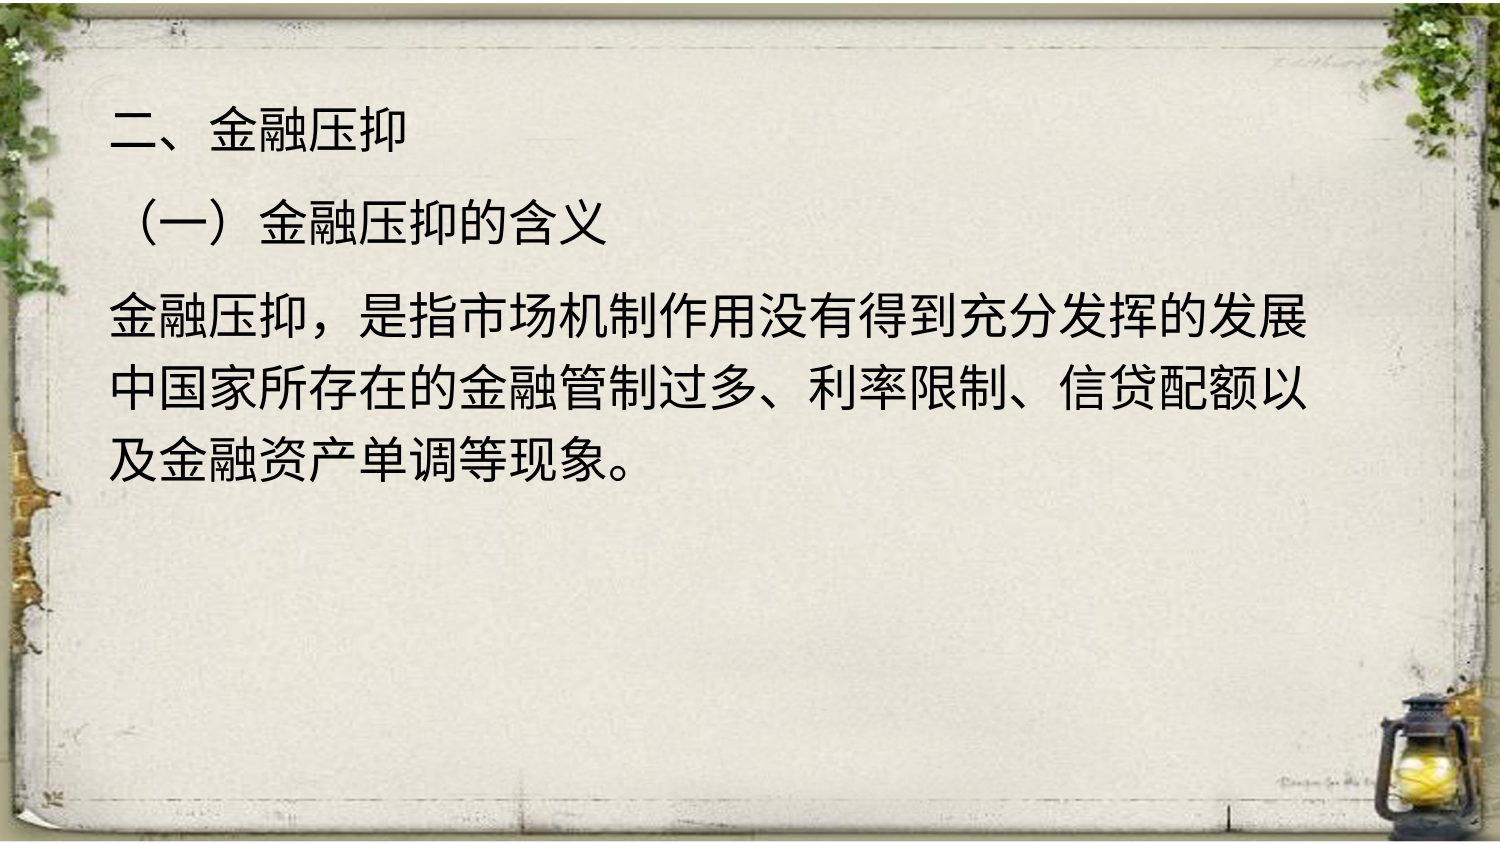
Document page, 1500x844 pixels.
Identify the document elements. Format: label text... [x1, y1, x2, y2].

picture [0, 0, 1500, 844]
list 二、金融压抑 （一）金融压抑的含义 金融压抑，是指市场机制作用没有得到充分发挥的发展中国家所存在的金融管制过多、利率限制、信贷配额以及金融资产单调等现象。 [93, 79, 1363, 797]
